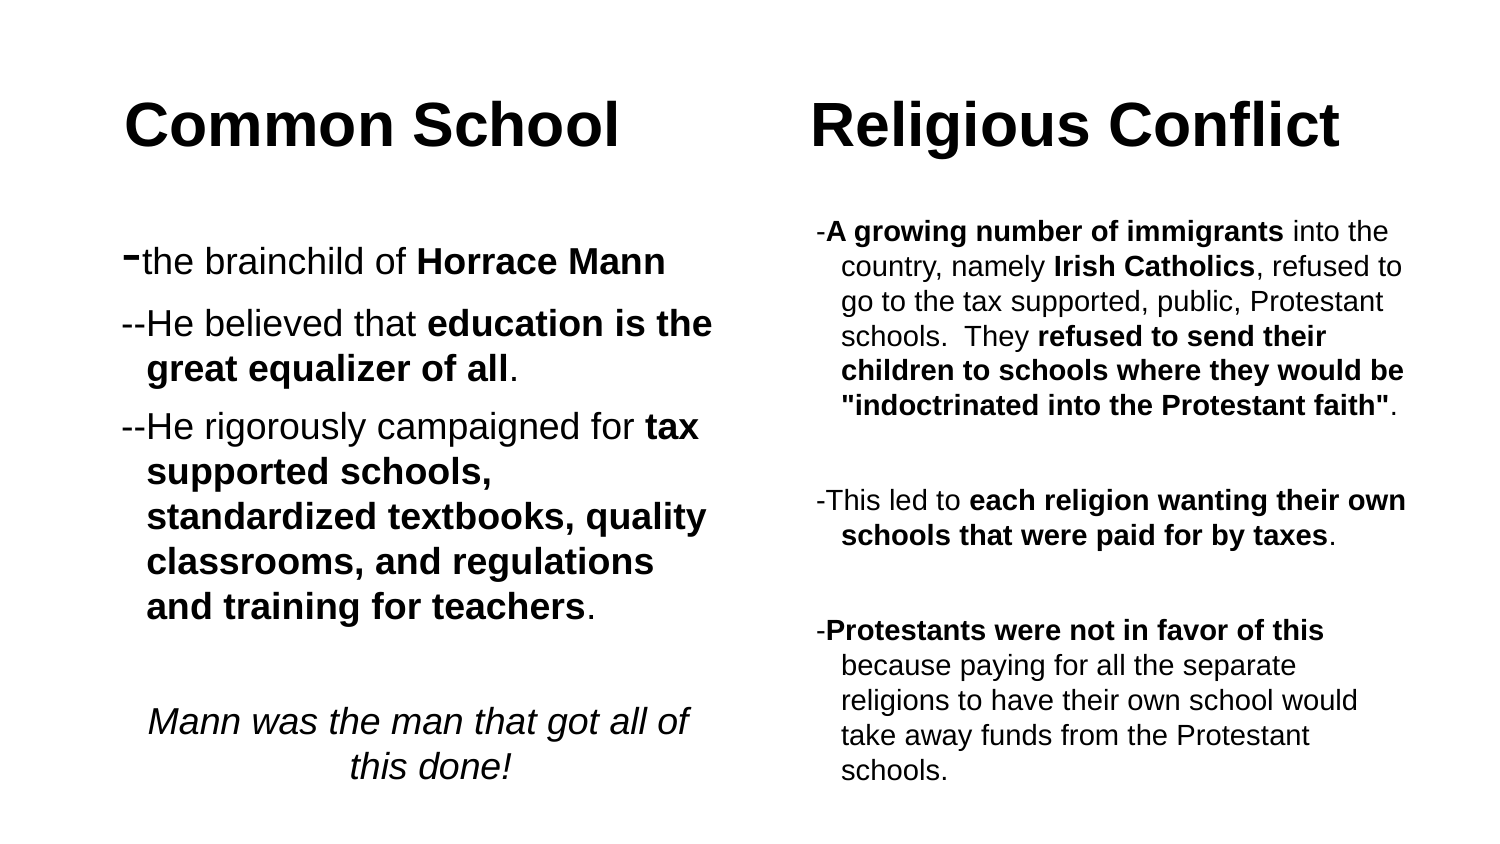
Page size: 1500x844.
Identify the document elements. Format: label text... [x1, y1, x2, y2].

list -A growing number of immigrants into the country, namely Irish Catholics, refused to go to the tax supported, public, Protestant schools. They refused to send their children to schools where they would be "indoctrinated into the Protestant faith". -This led to each religion wanting their own schools that were paid for by taxes. -Protestants were not in favor of this because paying for all the separate religions to have their own school would take away funds from the Protestant schools. [769, 196, 1425, 808]
title Common School Religious Conflict [75, 33, 1425, 175]
list -the brainchild of Horrace Mann --He believed that education is the great equalizer of all. --He rigorously campaigned for tax supported schools, standardized textbooks, quality classrooms, and regulations and training for teachers. Mann was the man that got all of this done! [75, 196, 731, 808]
